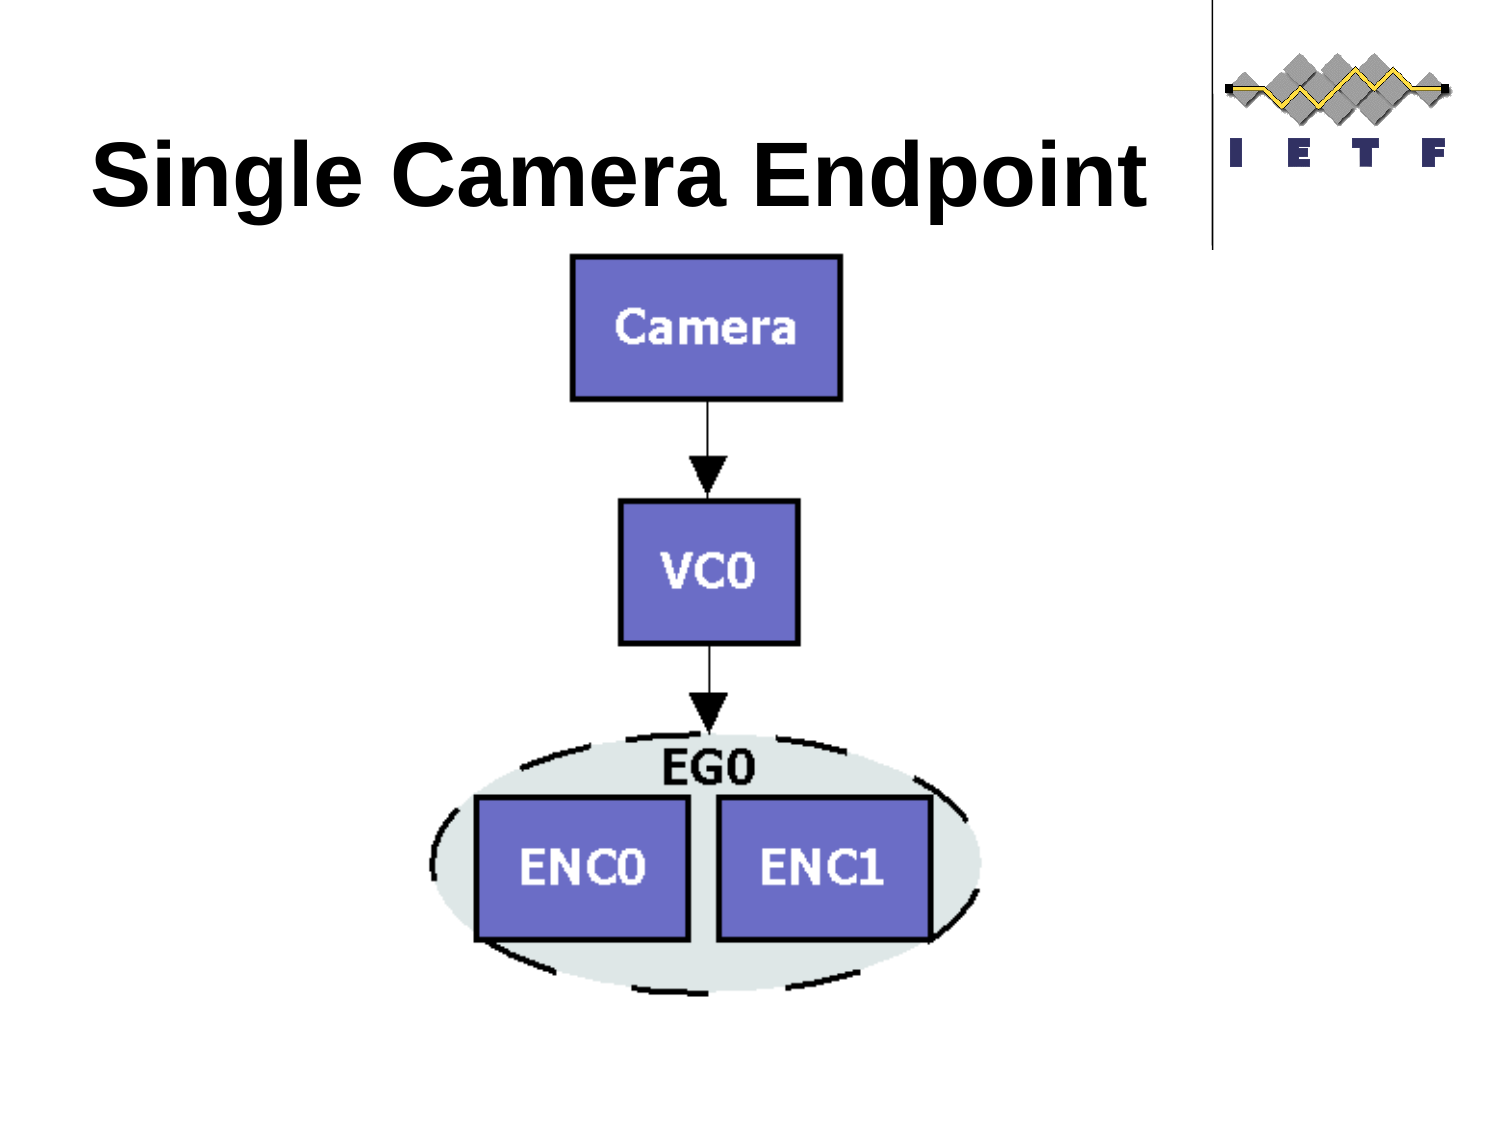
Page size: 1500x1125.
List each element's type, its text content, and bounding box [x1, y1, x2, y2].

picture [399, 237, 1012, 1022]
title Single Camera Endpoint [74, 19, 1201, 233]
picture [1212, 37, 1463, 181]
